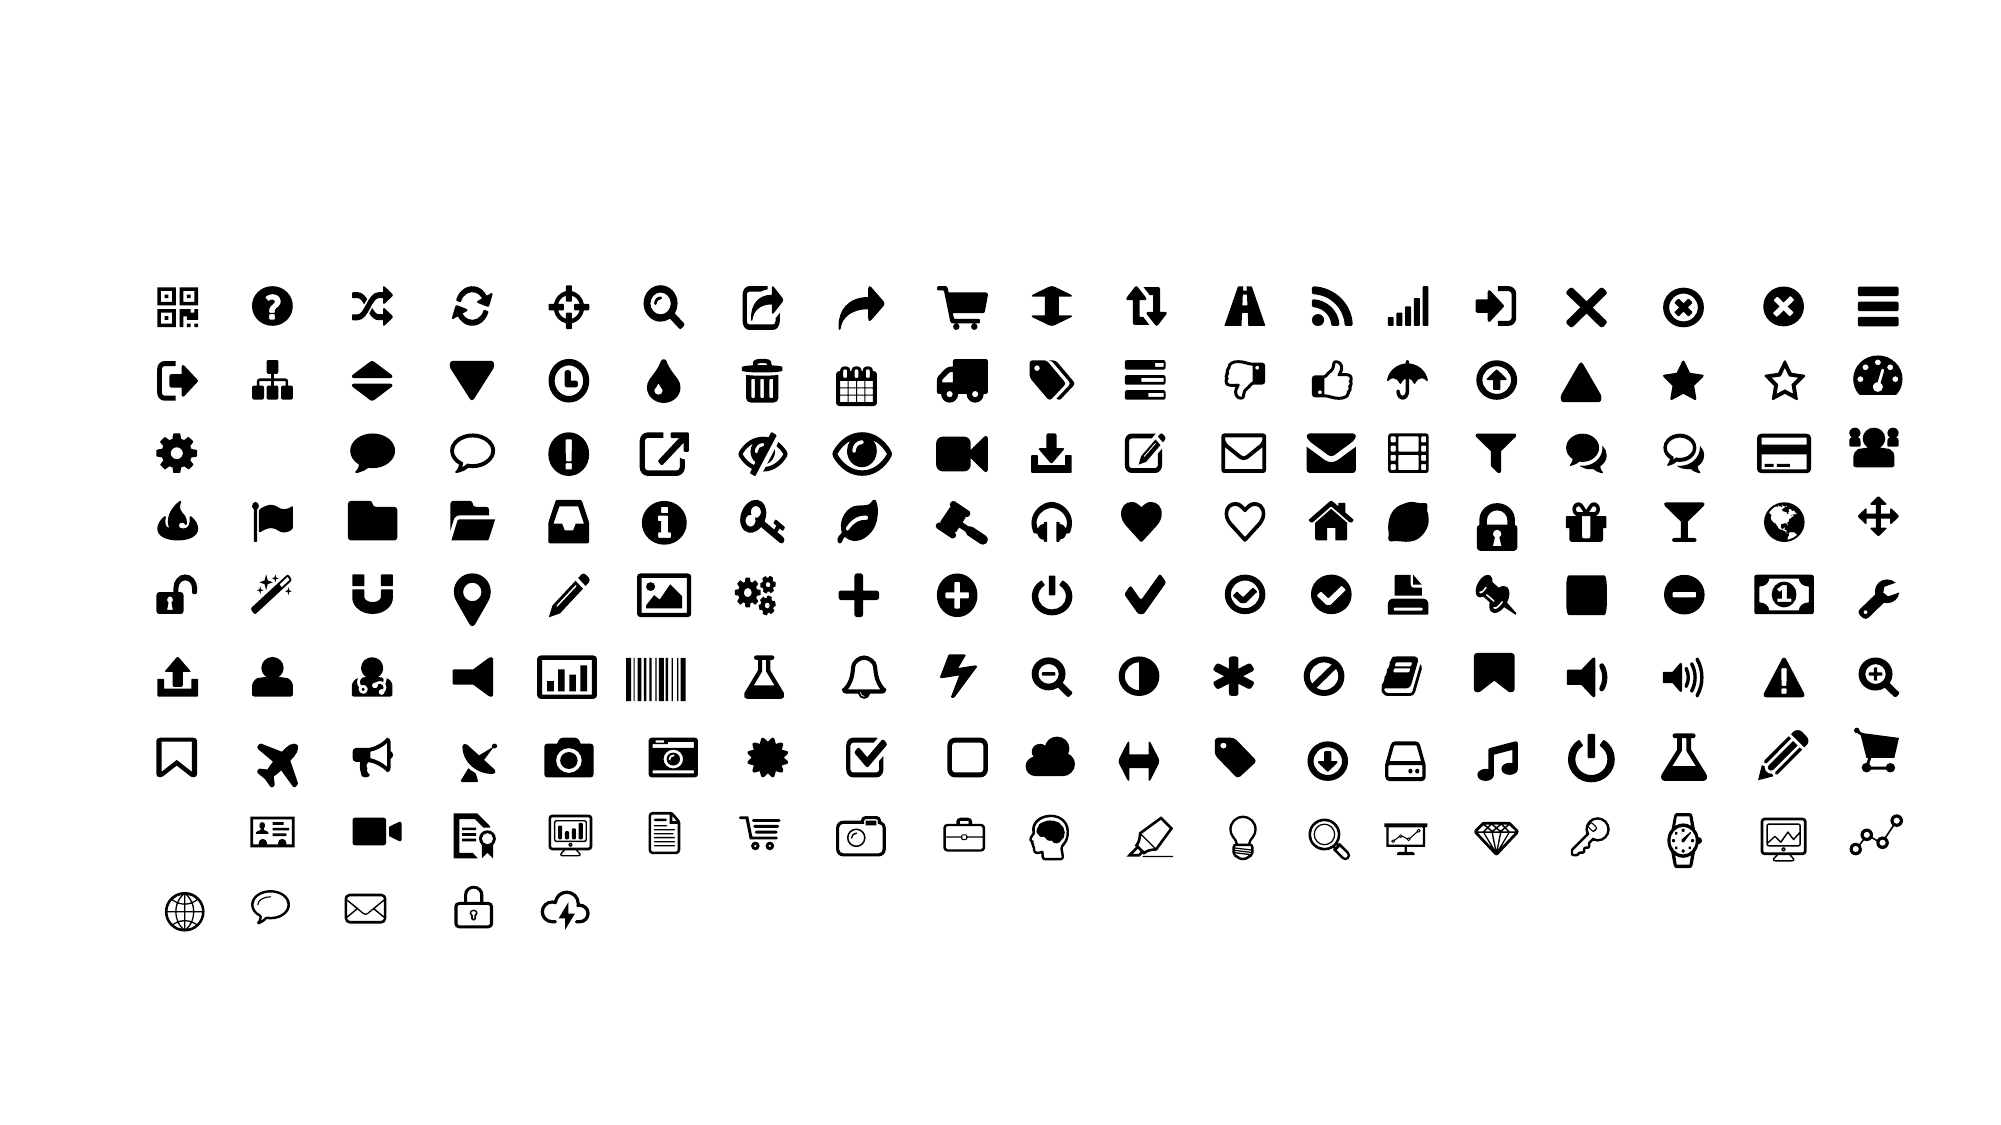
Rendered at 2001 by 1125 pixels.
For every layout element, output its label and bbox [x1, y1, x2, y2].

text_box [1853, 355, 1903, 395]
text_box [352, 574, 365, 587]
text_box [157, 309, 176, 328]
text_box [626, 657, 632, 702]
text_box [1157, 433, 1166, 443]
text_box [352, 737, 394, 778]
text_box [658, 432, 689, 465]
text_box [548, 285, 590, 330]
text_box [1124, 360, 1166, 370]
text_box [1476, 360, 1518, 400]
text_box [936, 436, 988, 473]
text_box [1566, 287, 1607, 328]
text_box [548, 580, 583, 618]
text_box [450, 500, 490, 531]
text_box [1126, 816, 1174, 858]
text_box [460, 743, 498, 783]
text_box [251, 890, 290, 925]
text_box [1560, 362, 1602, 403]
text_box [1124, 390, 1166, 400]
text_box [1565, 502, 1607, 542]
text_box [841, 655, 887, 699]
text_box [1474, 821, 1519, 856]
text_box [1758, 764, 1774, 781]
text_box [658, 657, 664, 702]
text_box [1662, 662, 1683, 693]
text_box [1857, 286, 1899, 297]
text_box [1567, 740, 1615, 783]
text_box [157, 678, 199, 697]
text_box [351, 361, 393, 379]
text_box [744, 655, 785, 699]
text_box [1224, 501, 1266, 542]
text_box [1031, 580, 1073, 616]
text_box [251, 286, 293, 326]
text_box [1118, 741, 1160, 781]
text_box [738, 432, 777, 476]
text_box [1764, 502, 1805, 542]
text_box [453, 573, 491, 627]
text_box [452, 657, 494, 697]
text_box [179, 287, 199, 306]
text_box [639, 432, 685, 476]
text_box [1038, 433, 1065, 464]
text_box [1396, 312, 1403, 326]
text_box [1662, 360, 1704, 400]
text_box [836, 366, 877, 407]
text_box [1311, 360, 1353, 400]
text_box [1858, 496, 1899, 536]
text_box [1306, 433, 1356, 457]
text_box [1663, 287, 1704, 328]
text_box [1887, 427, 1899, 447]
text_box [452, 305, 489, 326]
text_box [1476, 503, 1518, 551]
text_box [1570, 817, 1610, 857]
text_box [1791, 730, 1809, 748]
text_box [1387, 360, 1428, 400]
text_box [1031, 501, 1073, 542]
text_box [738, 816, 781, 851]
text_box [1664, 502, 1705, 542]
text_box [352, 589, 393, 614]
text_box [1394, 574, 1422, 596]
text_box [1031, 455, 1072, 473]
text_box [1664, 574, 1705, 615]
text_box [1857, 301, 1899, 312]
text_box [1413, 298, 1420, 326]
text_box [350, 433, 396, 473]
text_box [454, 885, 494, 929]
text_box [1566, 433, 1600, 466]
text_box [1690, 662, 1697, 693]
text_box [936, 573, 978, 618]
text_box [1764, 360, 1806, 401]
text_box [1121, 501, 1162, 542]
text_box [1566, 575, 1607, 616]
text_box [351, 657, 393, 697]
text_box [1767, 740, 1798, 771]
text_box [637, 657, 642, 702]
text_box [1760, 817, 1807, 862]
text_box [1214, 737, 1256, 778]
text_box [1384, 823, 1428, 855]
text_box [734, 577, 761, 608]
text_box [1385, 741, 1426, 782]
text_box [351, 383, 393, 401]
text_box [1684, 667, 1690, 688]
text_box [854, 739, 887, 768]
text_box [1025, 736, 1075, 777]
text_box [251, 574, 292, 614]
text_box [252, 656, 293, 697]
text_box [1387, 317, 1394, 326]
text_box [250, 816, 295, 848]
text_box [1306, 446, 1356, 473]
text_box [1381, 656, 1422, 696]
text_box [1566, 657, 1596, 698]
text_box [641, 500, 687, 545]
text_box [1579, 445, 1607, 474]
text_box [643, 657, 647, 702]
text_box [1310, 574, 1352, 615]
text_box [1307, 741, 1349, 781]
text_box [1475, 290, 1504, 322]
text_box [449, 360, 495, 401]
text_box [742, 286, 780, 330]
text_box [648, 737, 698, 778]
text_box [1858, 657, 1900, 698]
text_box [456, 286, 493, 307]
text_box [1473, 652, 1515, 693]
text_box [1303, 656, 1345, 696]
text_box [1221, 433, 1267, 473]
text_box [257, 743, 298, 788]
text_box [1124, 375, 1166, 385]
text_box [344, 893, 387, 924]
text_box [1124, 574, 1166, 615]
text_box [937, 286, 988, 330]
text_box [1849, 814, 1904, 856]
text_box [1388, 501, 1429, 542]
text_box [252, 360, 293, 400]
text_box [747, 737, 789, 778]
text_box [537, 655, 597, 699]
text_box [1695, 657, 1704, 698]
text_box [1224, 360, 1266, 400]
text_box [1757, 433, 1812, 474]
text_box [179, 309, 199, 328]
text_box [1031, 286, 1073, 326]
text_box [741, 358, 783, 373]
text_box [1475, 574, 1517, 615]
text_box [450, 433, 496, 473]
text_box [548, 358, 590, 403]
text_box [1587, 733, 1596, 759]
text_box [1422, 286, 1429, 326]
text_box [156, 433, 198, 473]
text_box [352, 817, 402, 846]
text_box [947, 737, 988, 778]
text_box [1311, 286, 1353, 326]
text_box [838, 573, 880, 618]
text_box [1126, 286, 1150, 325]
text_box [746, 374, 779, 403]
text_box [646, 359, 681, 403]
text_box [1775, 747, 1803, 775]
text_box [637, 573, 692, 618]
text_box [252, 501, 293, 542]
text_box [1308, 818, 1351, 861]
text_box [548, 499, 590, 544]
text_box [760, 575, 776, 594]
text_box [1661, 733, 1708, 781]
text_box [548, 432, 590, 476]
text_box [836, 816, 886, 857]
text_box [157, 287, 176, 306]
text_box [1763, 286, 1804, 327]
text_box [936, 359, 988, 403]
text_box [680, 657, 686, 702]
text_box [156, 574, 198, 614]
text_box [544, 737, 594, 778]
text_box [164, 656, 191, 687]
text_box [352, 286, 393, 326]
text_box [1029, 814, 1070, 861]
text_box [1388, 433, 1429, 473]
text_box [1477, 741, 1518, 781]
text_box [643, 285, 685, 329]
text_box [665, 657, 669, 702]
text_box [548, 814, 593, 857]
text_box [648, 811, 681, 855]
text_box [758, 595, 776, 616]
text_box [1599, 663, 1608, 692]
text_box [380, 574, 393, 587]
text_box [740, 499, 785, 544]
text_box [1663, 433, 1697, 466]
text_box [169, 365, 198, 397]
text_box [540, 890, 590, 930]
text_box [838, 286, 885, 330]
text_box [1224, 574, 1266, 615]
text_box [1754, 574, 1814, 615]
text_box [1387, 598, 1429, 615]
text_box [832, 432, 892, 476]
text_box [1497, 286, 1517, 326]
text_box [837, 499, 878, 544]
text_box [1667, 813, 1703, 869]
text_box [453, 813, 496, 859]
text_box [157, 501, 199, 541]
text_box [935, 500, 988, 545]
text_box [1118, 656, 1160, 696]
text_box [1405, 306, 1412, 326]
text_box [578, 573, 590, 586]
text_box [1224, 286, 1266, 326]
text_box [1048, 575, 1056, 596]
text_box [1677, 445, 1705, 474]
text_box [1764, 736, 1792, 764]
text_box [1229, 815, 1257, 861]
text_box [1857, 316, 1899, 327]
text_box [940, 654, 978, 698]
text_box [1029, 360, 1075, 400]
text_box [164, 891, 205, 932]
text_box [1763, 657, 1805, 698]
text_box [1213, 656, 1254, 696]
text_box [1308, 500, 1354, 541]
text_box [763, 442, 788, 472]
text_box [1031, 657, 1073, 697]
text_box [751, 286, 784, 321]
text_box [1854, 727, 1899, 773]
text_box [156, 737, 198, 778]
text_box [1849, 427, 1861, 447]
text_box [846, 737, 884, 778]
text_box [943, 817, 986, 852]
text_box [347, 500, 398, 541]
text_box [1475, 433, 1517, 474]
text_box [451, 519, 496, 541]
text_box [1124, 433, 1163, 473]
text_box [1143, 287, 1167, 326]
text_box [1858, 579, 1900, 619]
text_box [157, 361, 176, 401]
text_box [1853, 427, 1895, 468]
